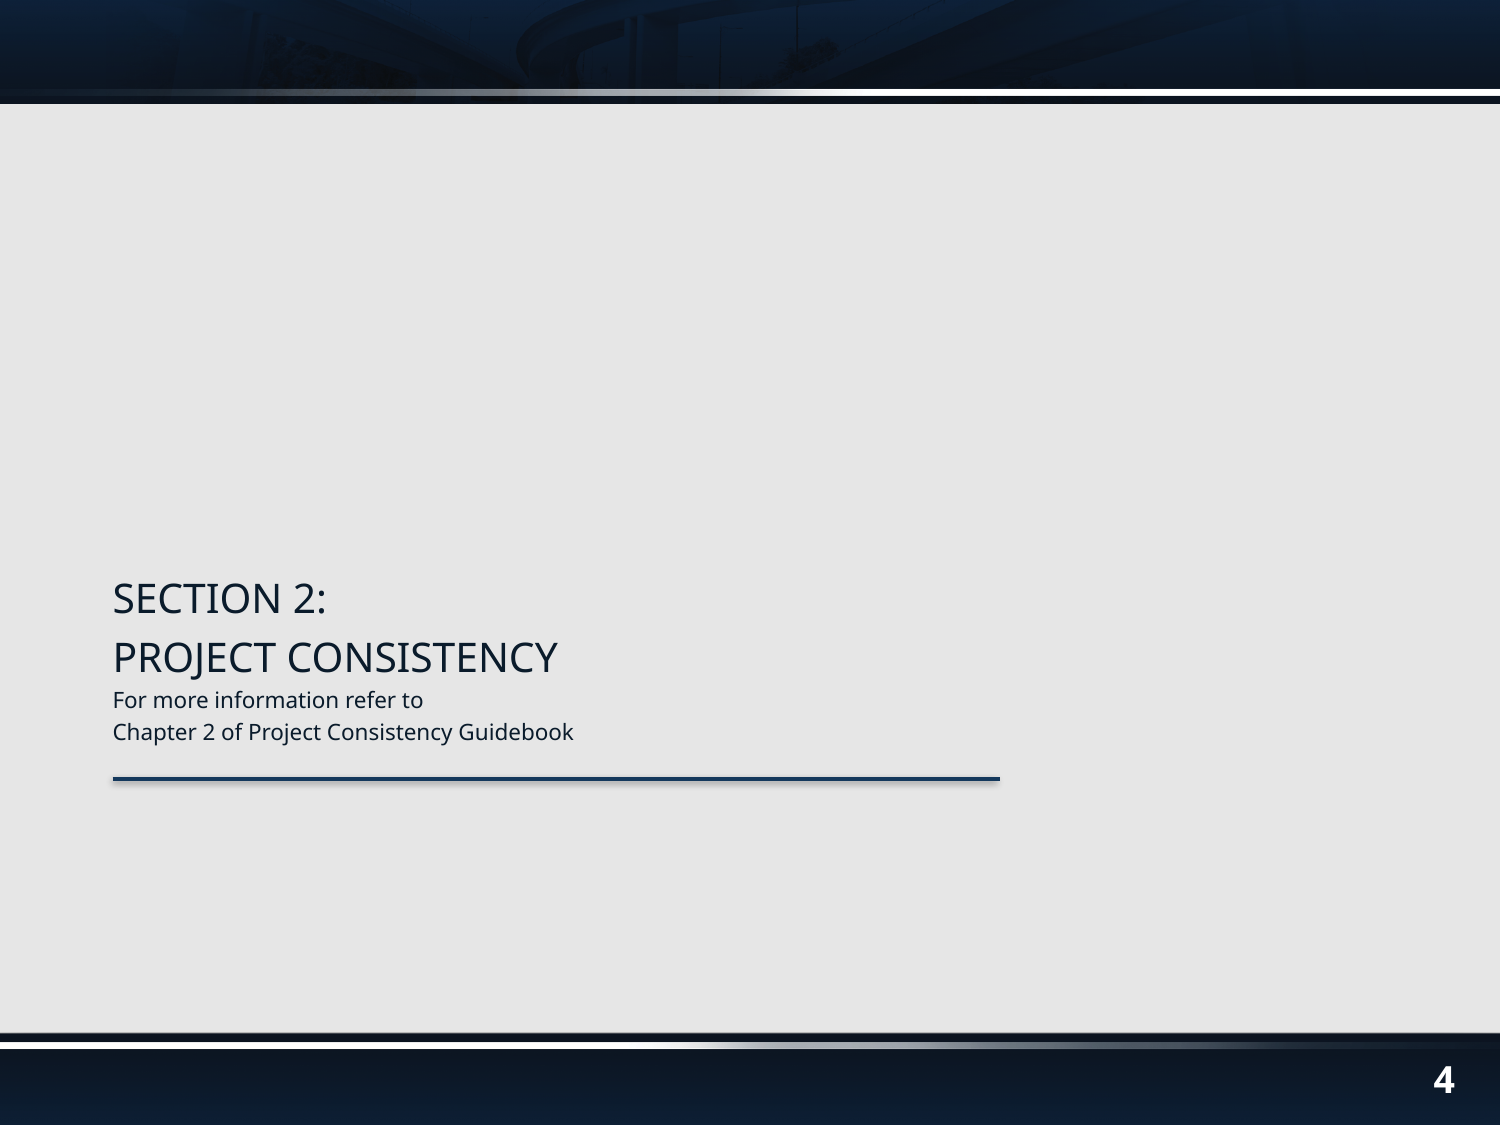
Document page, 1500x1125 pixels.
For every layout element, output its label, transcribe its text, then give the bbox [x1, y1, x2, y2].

picture [0, 0, 1500, 104]
title Section 2: Project Consistency For more information refer to Chapter 2 of Project Consistency Guidebook [112, 555, 1469, 756]
picture [0, 1032, 1500, 1125]
